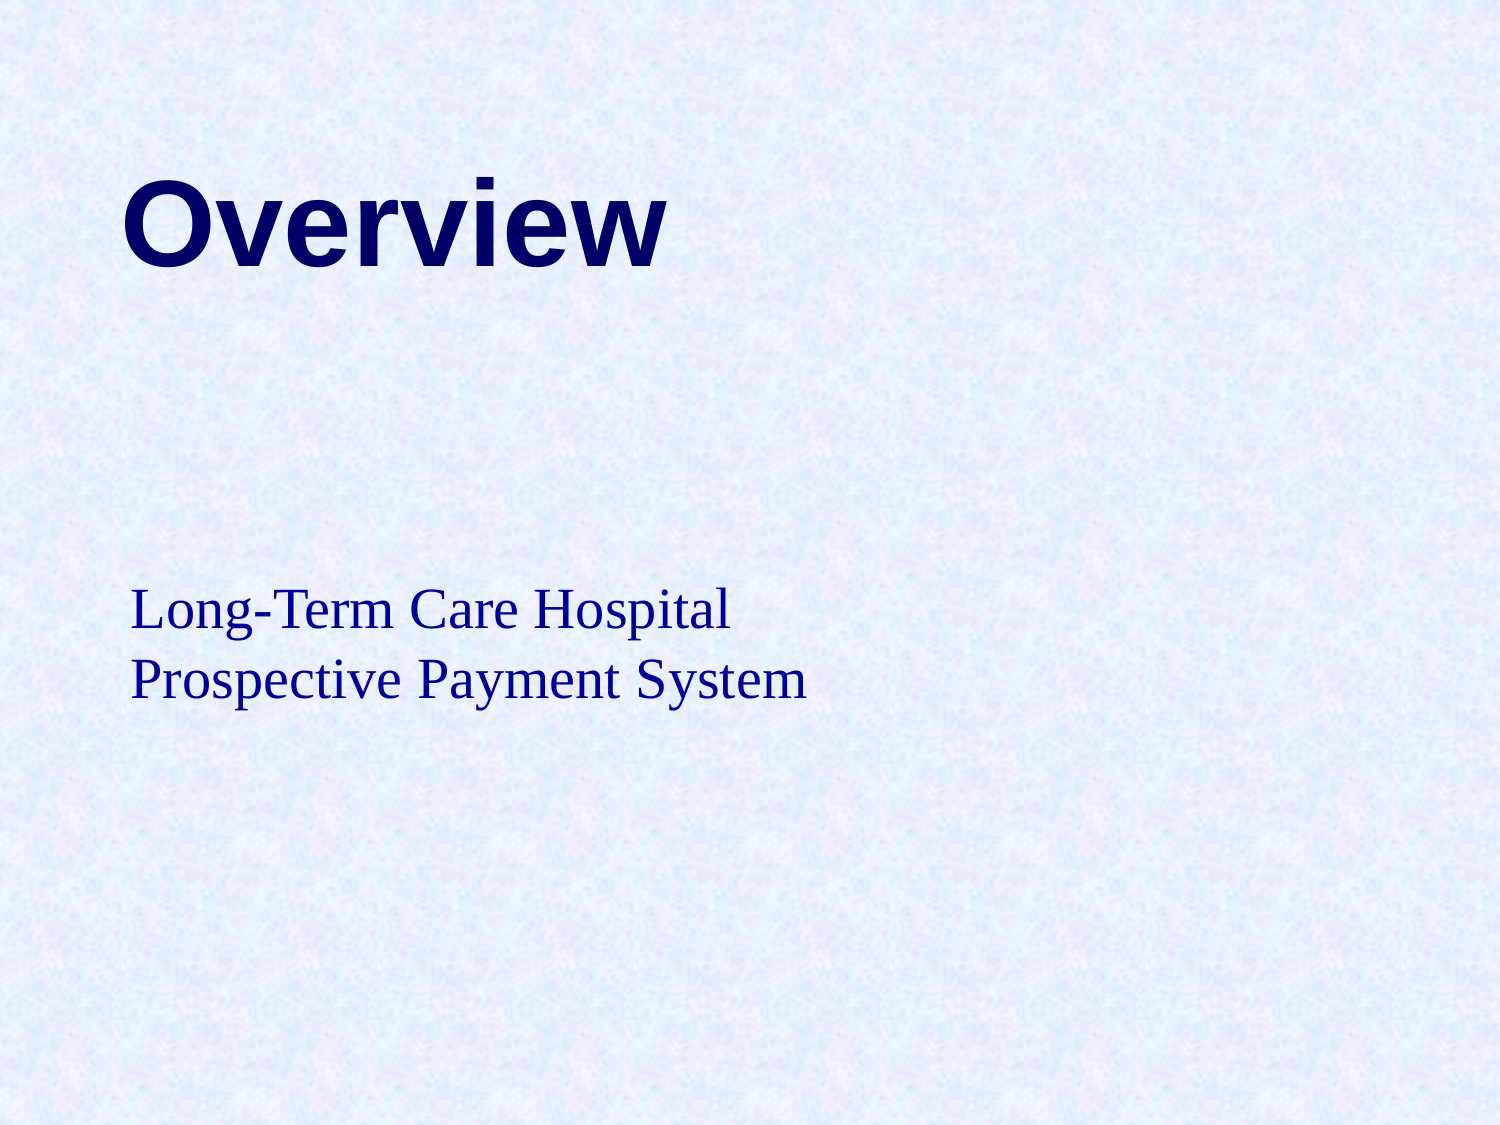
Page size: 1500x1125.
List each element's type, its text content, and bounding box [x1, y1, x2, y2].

subtitle Long-Term Care Hospital Prospective Payment System [115, 562, 861, 781]
title Overview [105, 135, 1381, 323]
